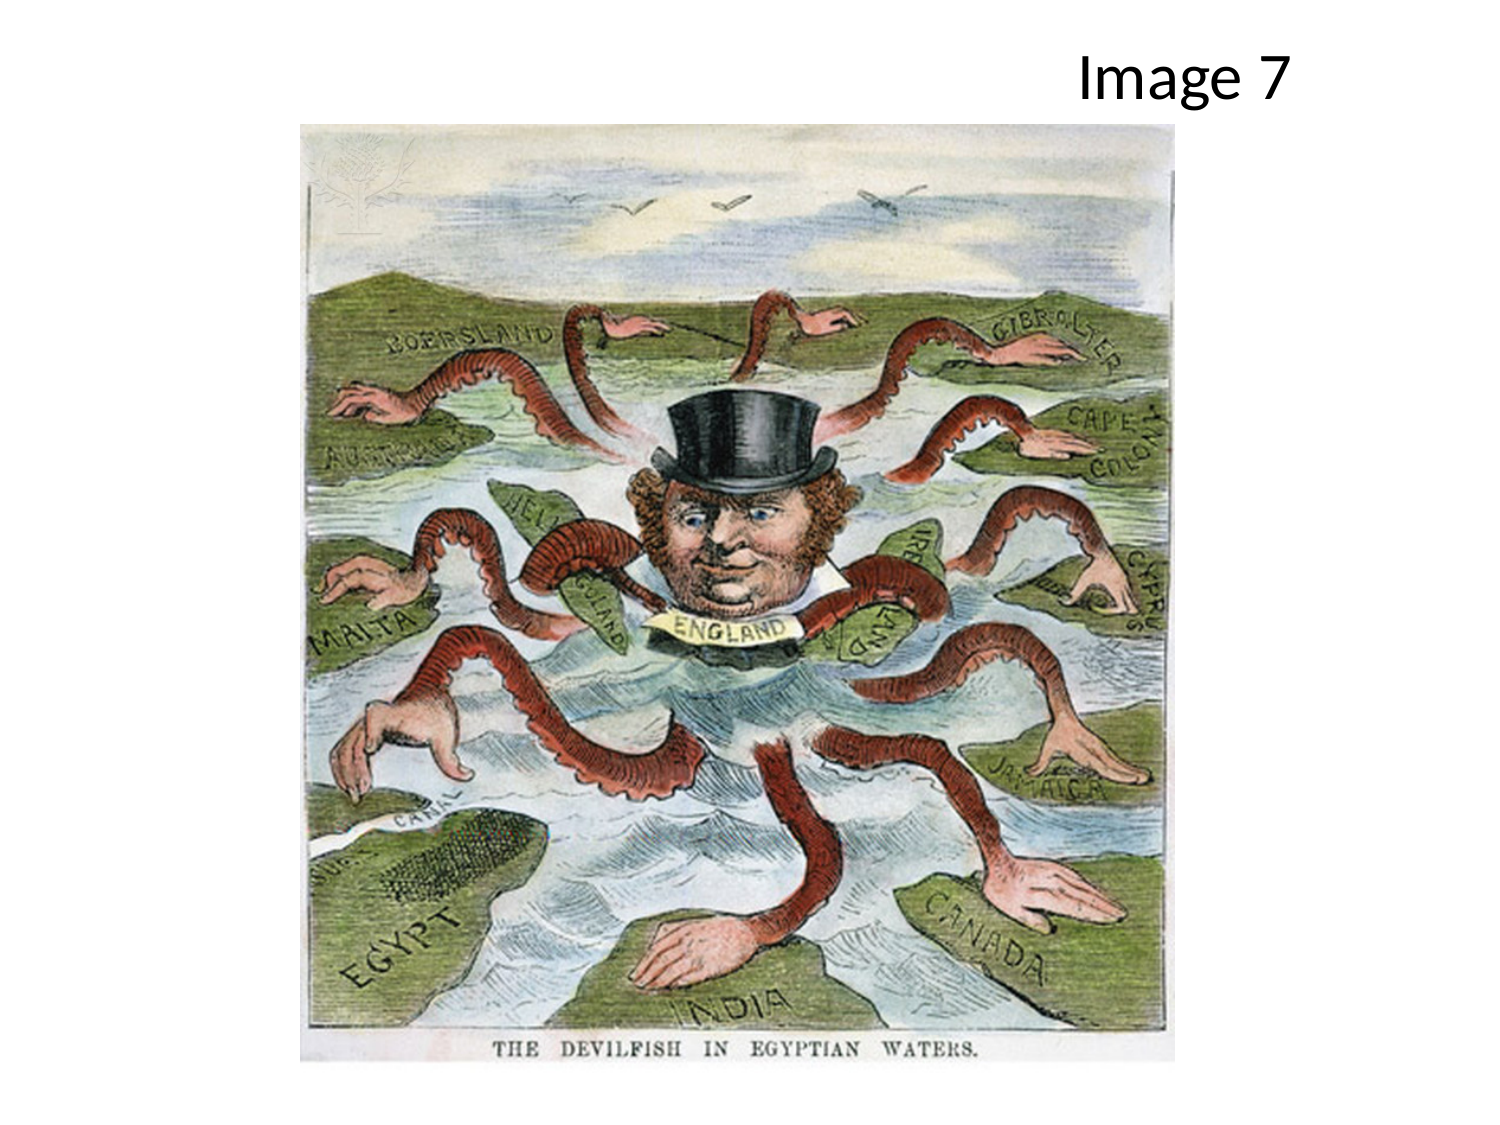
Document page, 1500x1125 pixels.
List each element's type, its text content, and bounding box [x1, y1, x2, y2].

picture [299, 124, 1176, 1073]
text_box Image 7 [1062, 25, 1500, 121]
